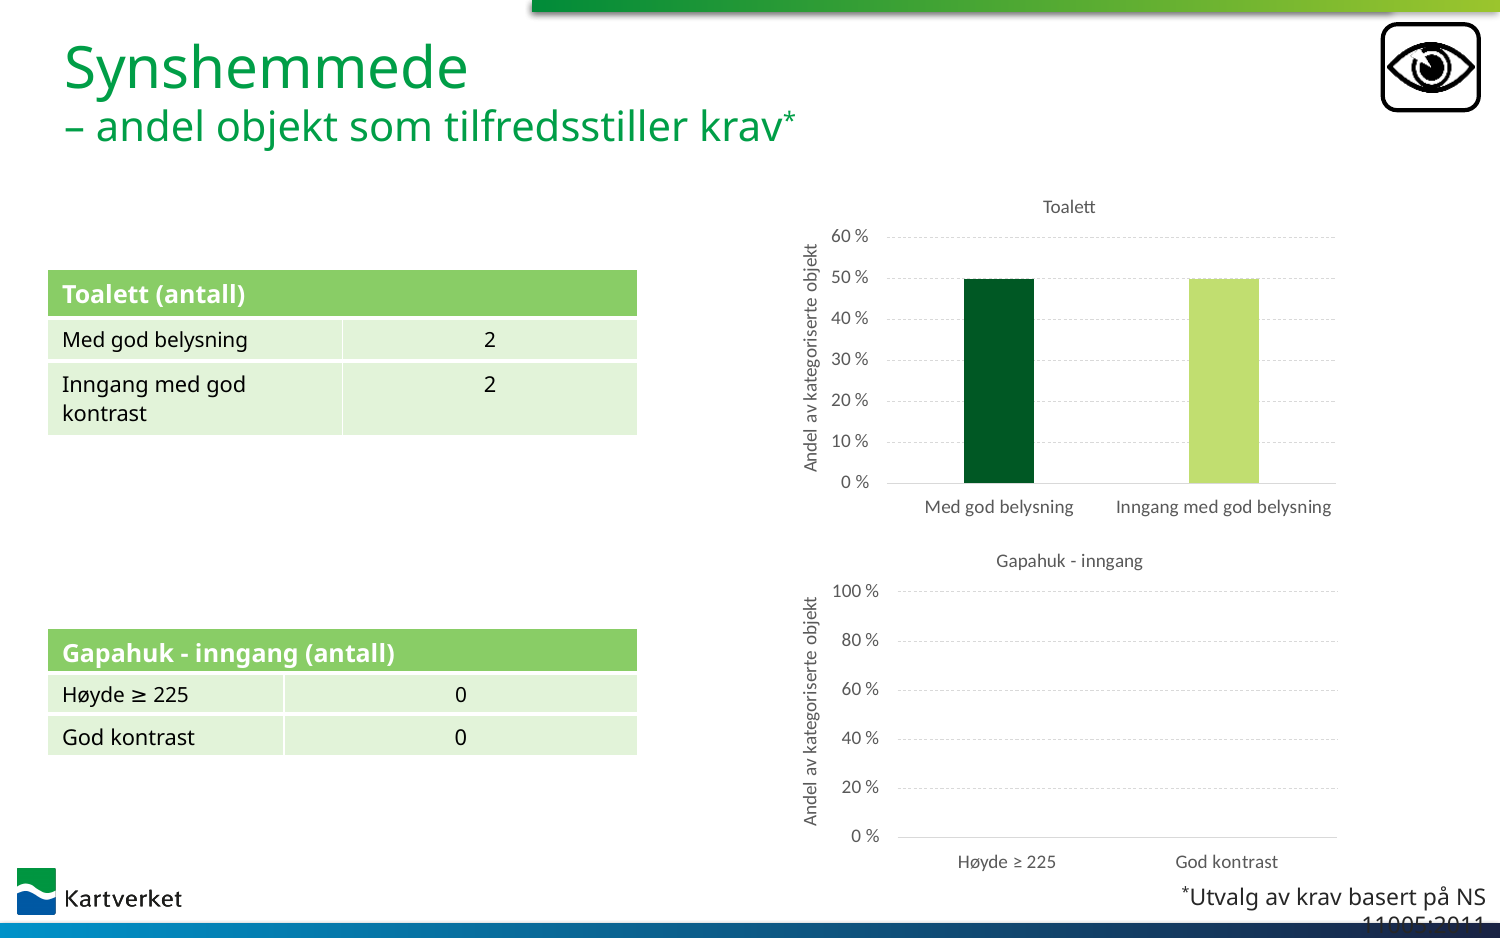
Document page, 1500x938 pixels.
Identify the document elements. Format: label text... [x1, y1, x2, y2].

table_cell 2 [343, 363, 637, 435]
table_cell 0 [285, 716, 637, 755]
table_header Gapahuk - inngang (antall) [48, 629, 637, 671]
picture [791, 541, 1348, 880]
text_box *Utvalg av krav basert på NS 11005:2011 [1068, 873, 1500, 938]
table_cell Inngang med god kontrast [48, 363, 342, 435]
table_cell God kontrast [48, 716, 283, 755]
picture [791, 187, 1347, 526]
table_cell 2 [343, 320, 637, 359]
table_cell Med god belysning [48, 320, 342, 359]
table_cell 0 [285, 675, 637, 712]
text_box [1382, 24, 1480, 111]
table_header Toalett (antall) [48, 270, 637, 316]
table_cell Høyde ≥ 225 [48, 675, 283, 712]
text_box Synshemmede – andel objekt som tilfredsstiller krav* [49, 24, 1431, 158]
